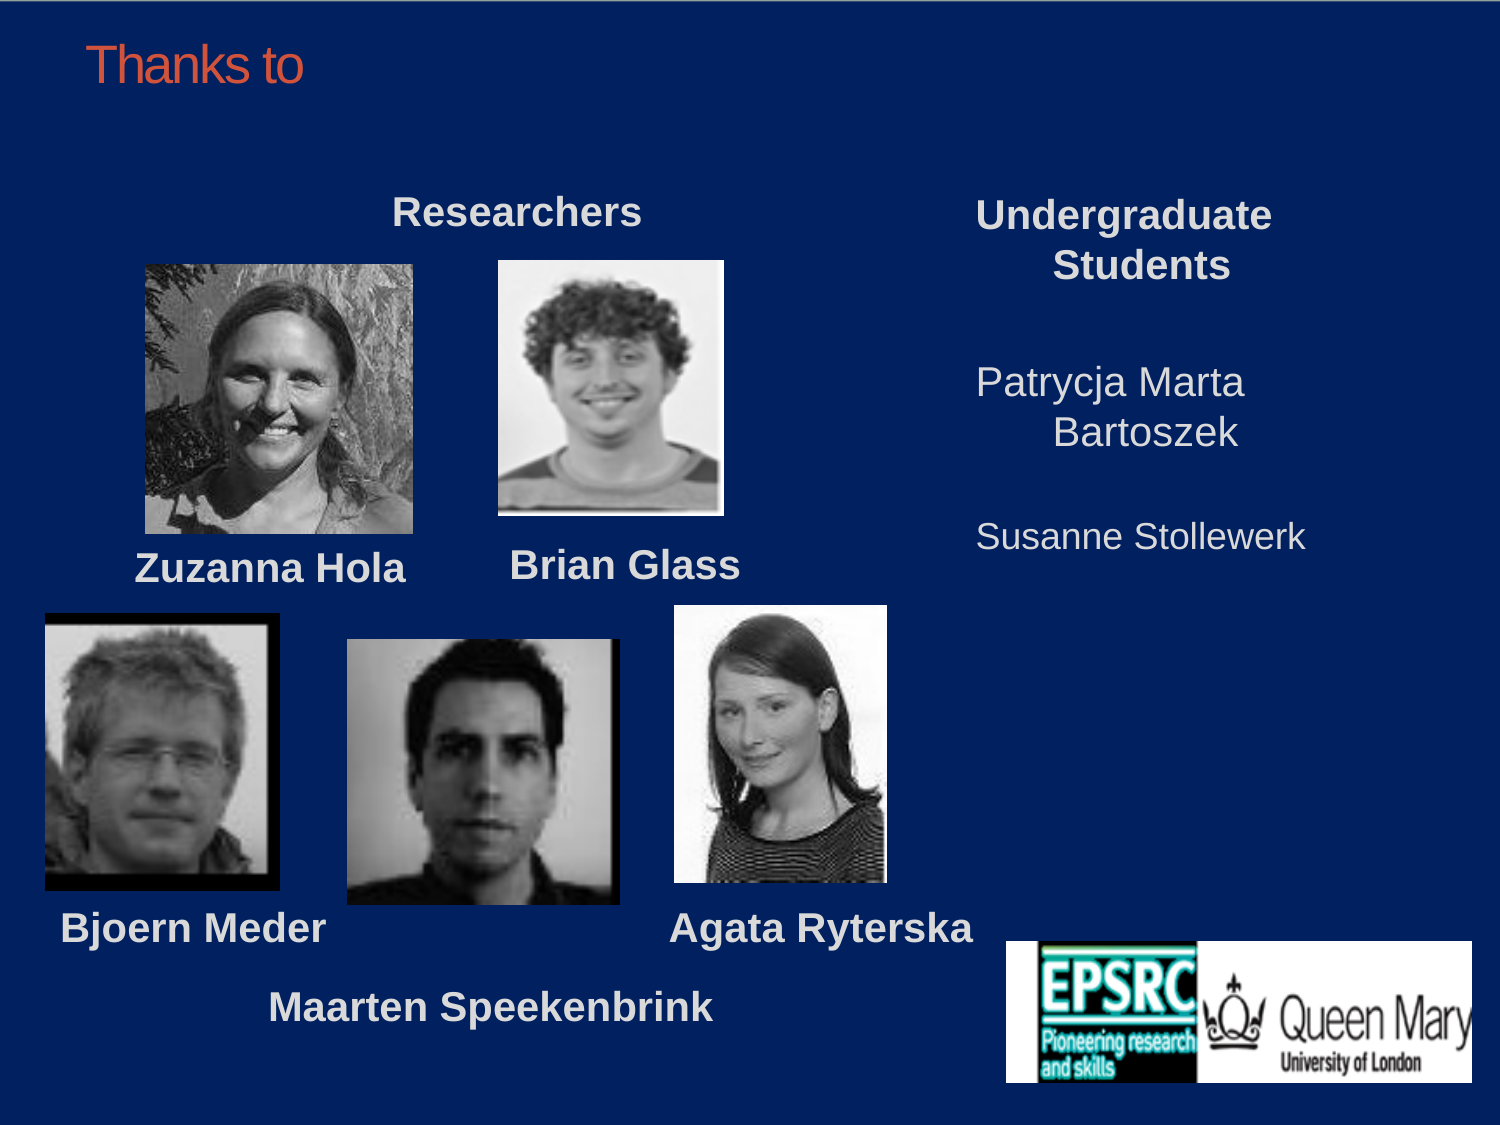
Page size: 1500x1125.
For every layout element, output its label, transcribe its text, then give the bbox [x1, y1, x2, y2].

text_box Agata Ryterska [653, 893, 1011, 973]
text_box Bjoern Meder [45, 893, 365, 973]
text_box Undergraduate Students Patrycja Marta Bartoszek Susanne Stollewerk [960, 180, 1434, 261]
title Thanks to [70, 21, 1421, 103]
picture [347, 639, 621, 905]
picture [145, 264, 414, 535]
text_box Brian Glass [494, 530, 814, 611]
text_box [0, 1, 1500, 127]
text_box Zuzanna Hola [119, 533, 439, 614]
picture [674, 604, 887, 883]
text_box Maarten Speekenbrink [253, 972, 961, 1053]
picture [498, 260, 724, 516]
text_box Researchers [377, 177, 697, 258]
picture [44, 613, 280, 891]
picture [1005, 941, 1472, 1083]
